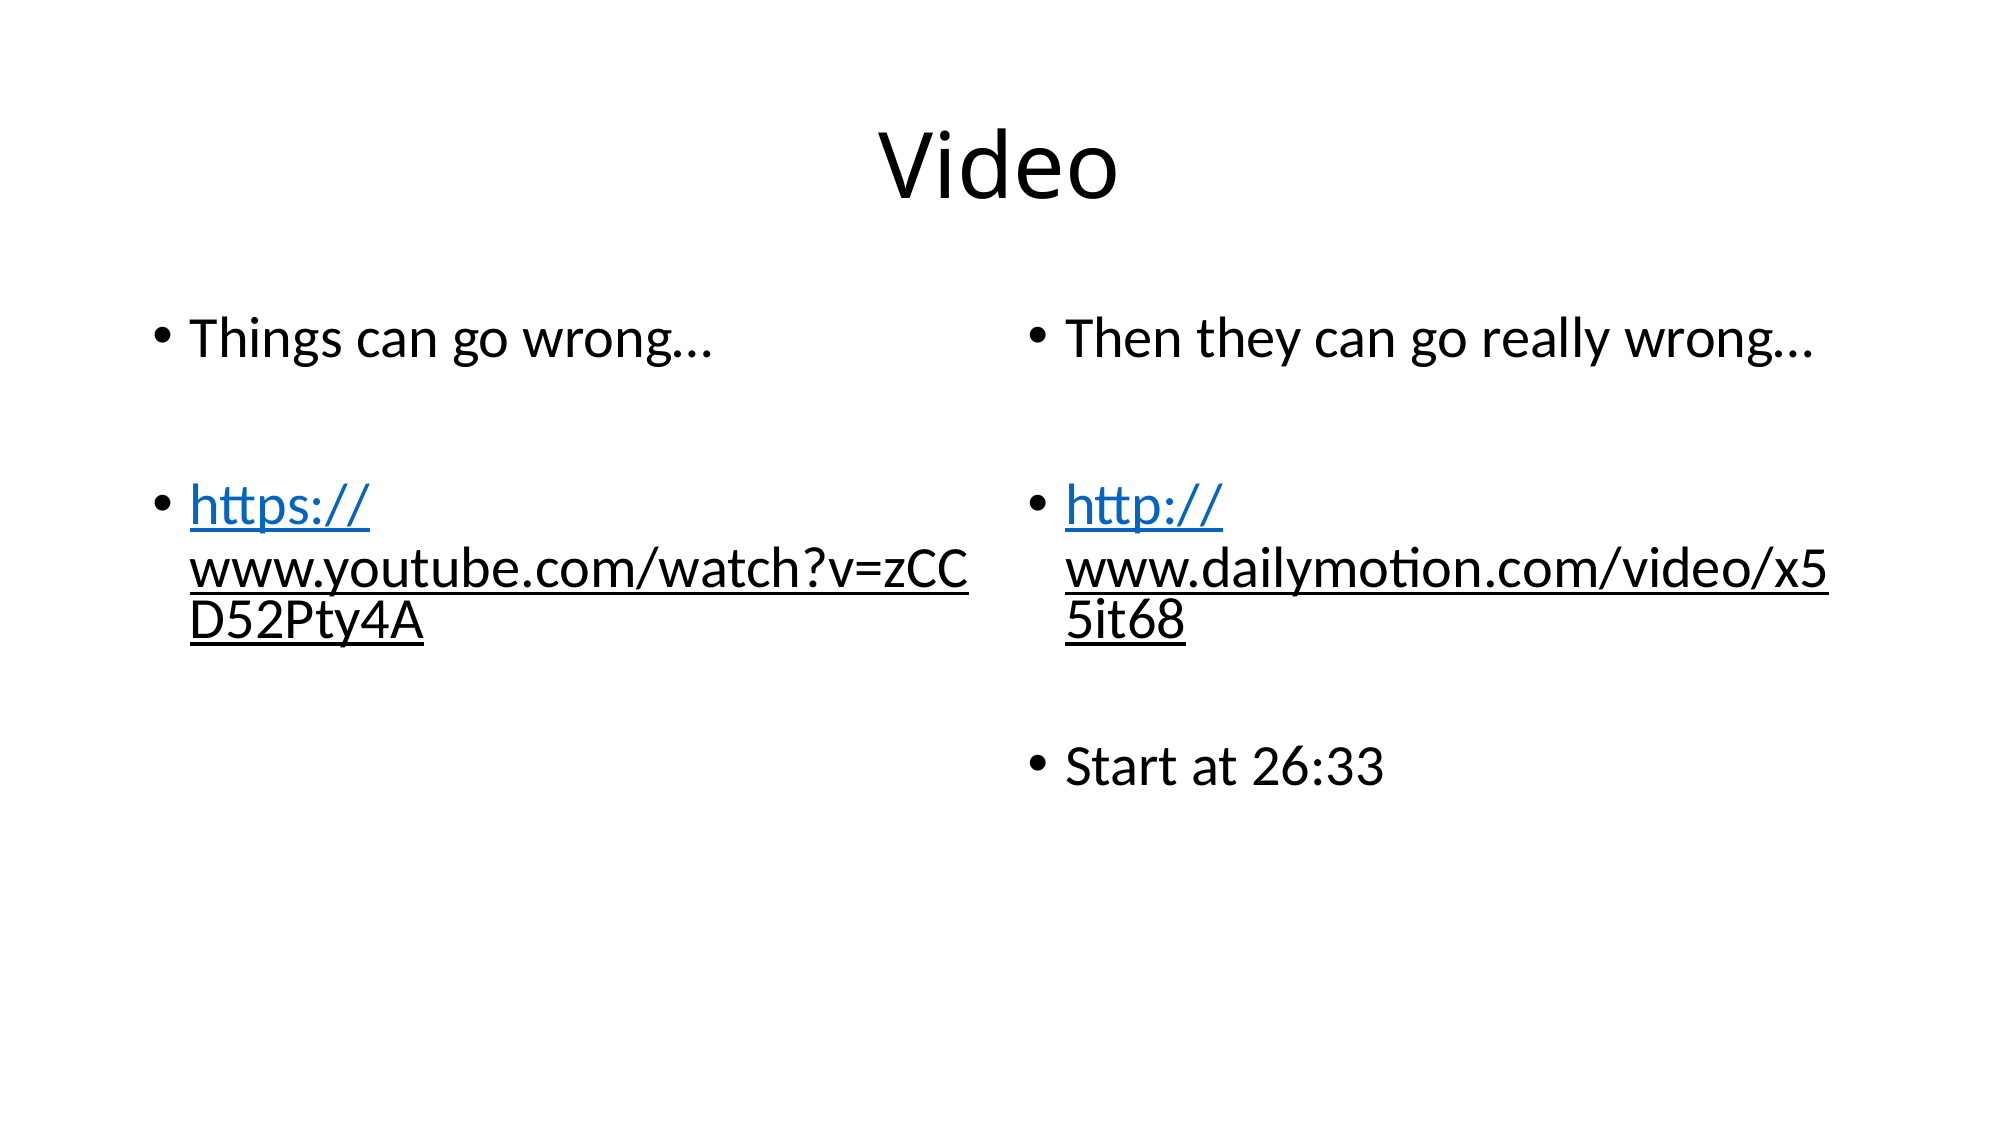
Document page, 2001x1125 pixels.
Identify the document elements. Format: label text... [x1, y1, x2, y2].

title Video [137, 59, 1863, 278]
list Then they can go really wrong… http://www.dailymotion.com/video/x55it68 Start at 26:33 [1012, 299, 1863, 1014]
list Things can go wrong… https://www.youtube.com/watch?v=zCCD52Pty4A [137, 299, 988, 1014]
